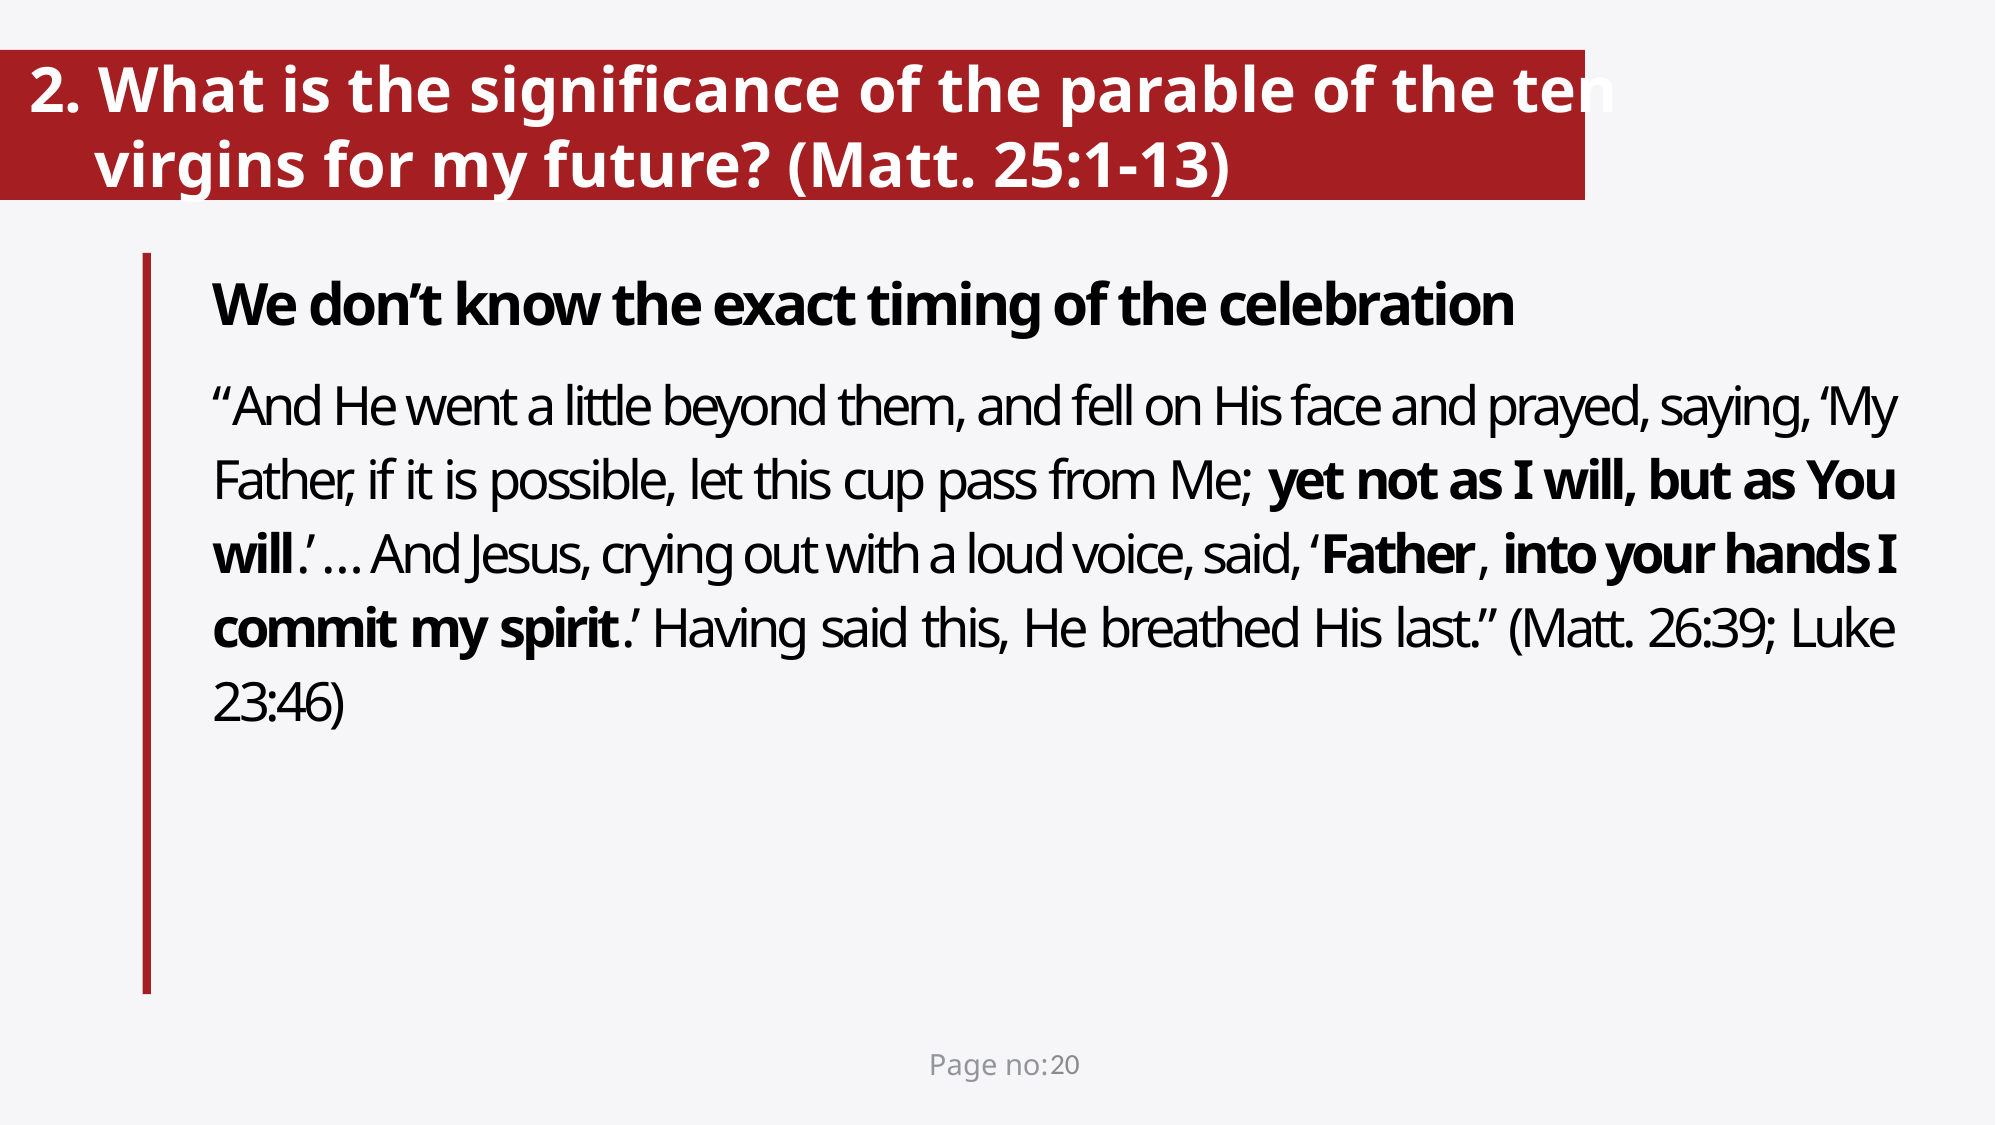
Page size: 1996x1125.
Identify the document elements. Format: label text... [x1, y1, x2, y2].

subtitle We don’t know the exact timing of the celebration “And He went a little beyond them, and fell on His face and prayed, saying, ‘My Father, if it is possible, let this cup pass from Me; yet not as I will, but as You will.’ … And Jesus, crying out with a loud voice, said, ‘Father, into your hands I commit my spirit.’ Having said this, He breathed His last.” (Matt. 26:39; Luke 23:46) [197, 249, 1910, 1000]
title 2. What is the significance of the parable of the ten virgins for my future? (Matt. 25:1-13) [14, 62, 1810, 188]
